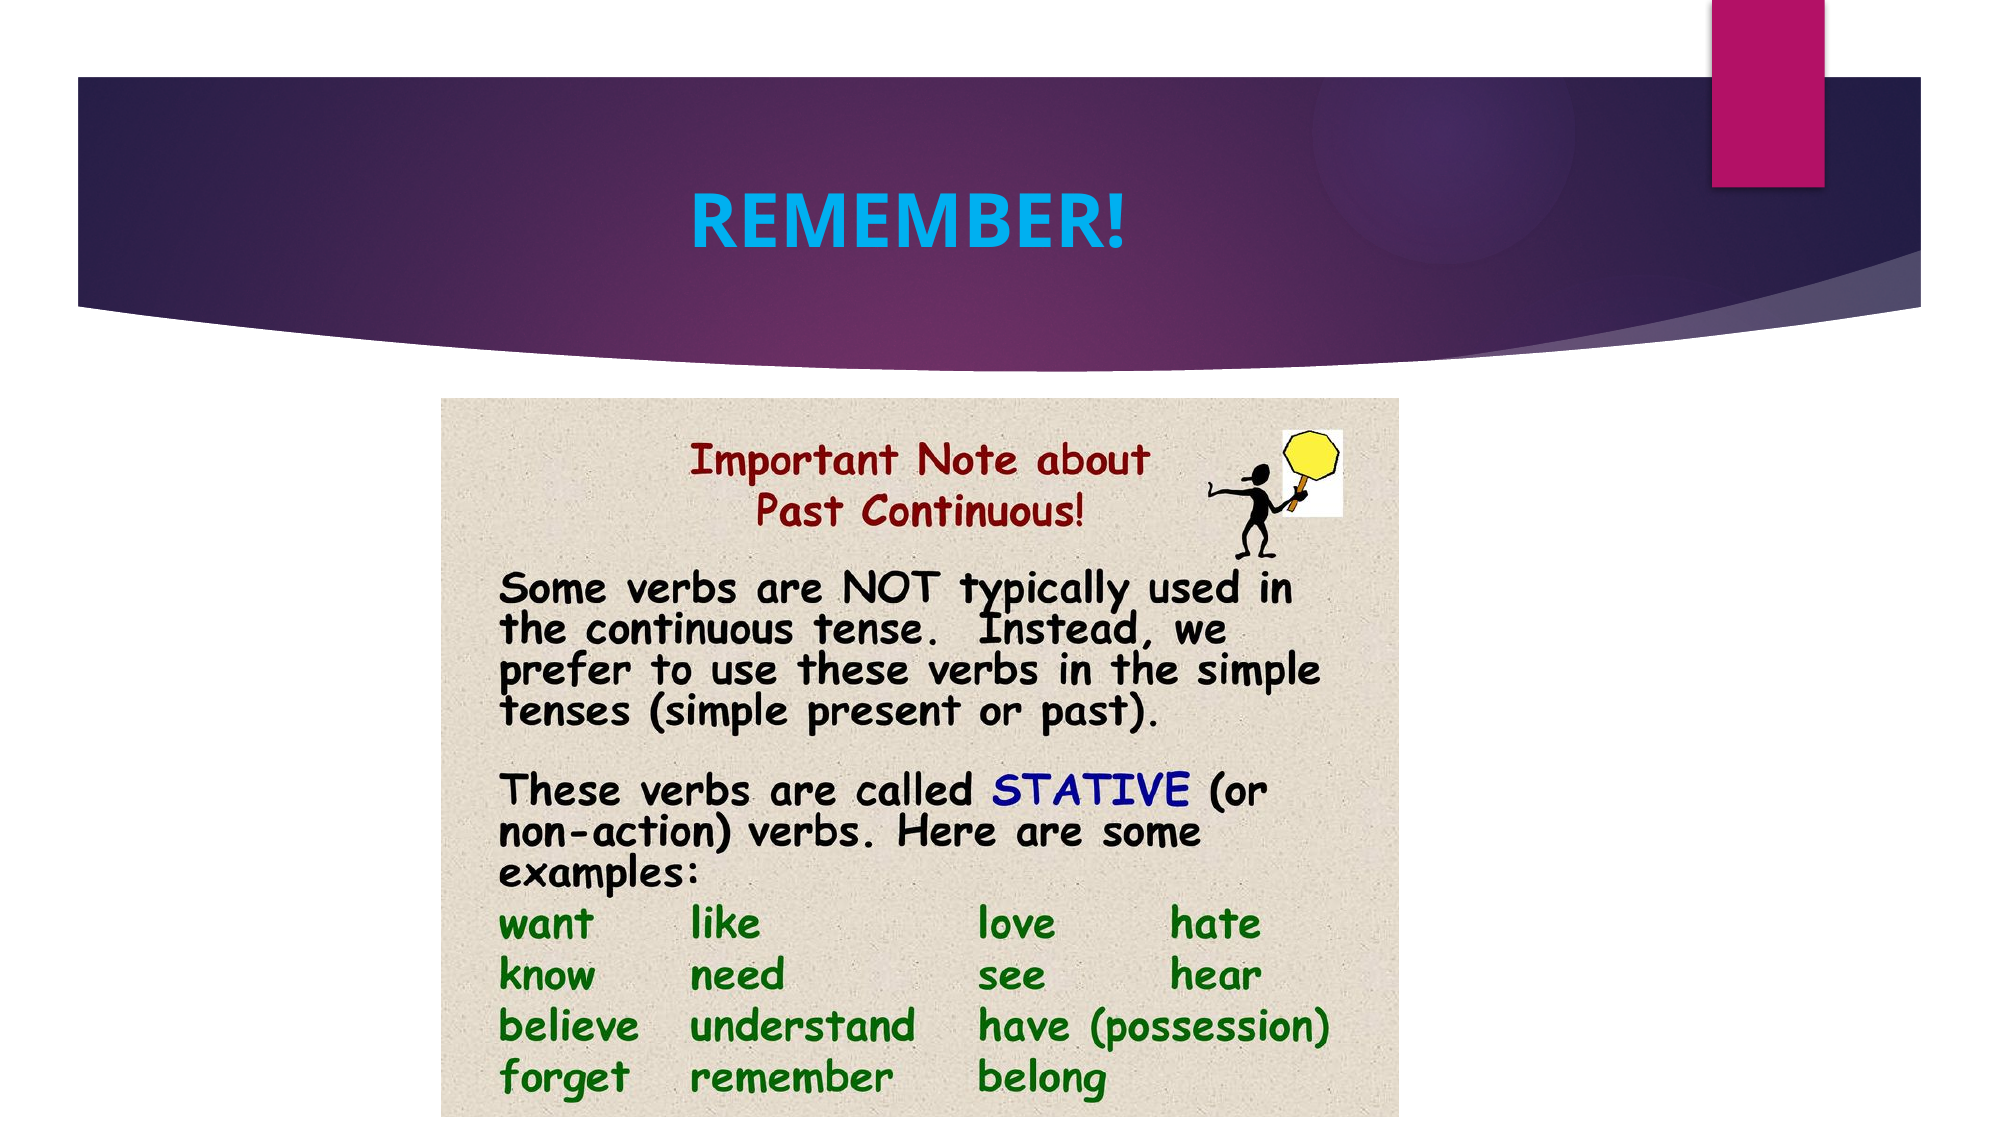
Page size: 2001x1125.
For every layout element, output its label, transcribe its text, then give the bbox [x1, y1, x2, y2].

title REMEMBER! [189, 159, 1627, 276]
picture [440, 397, 1399, 1117]
